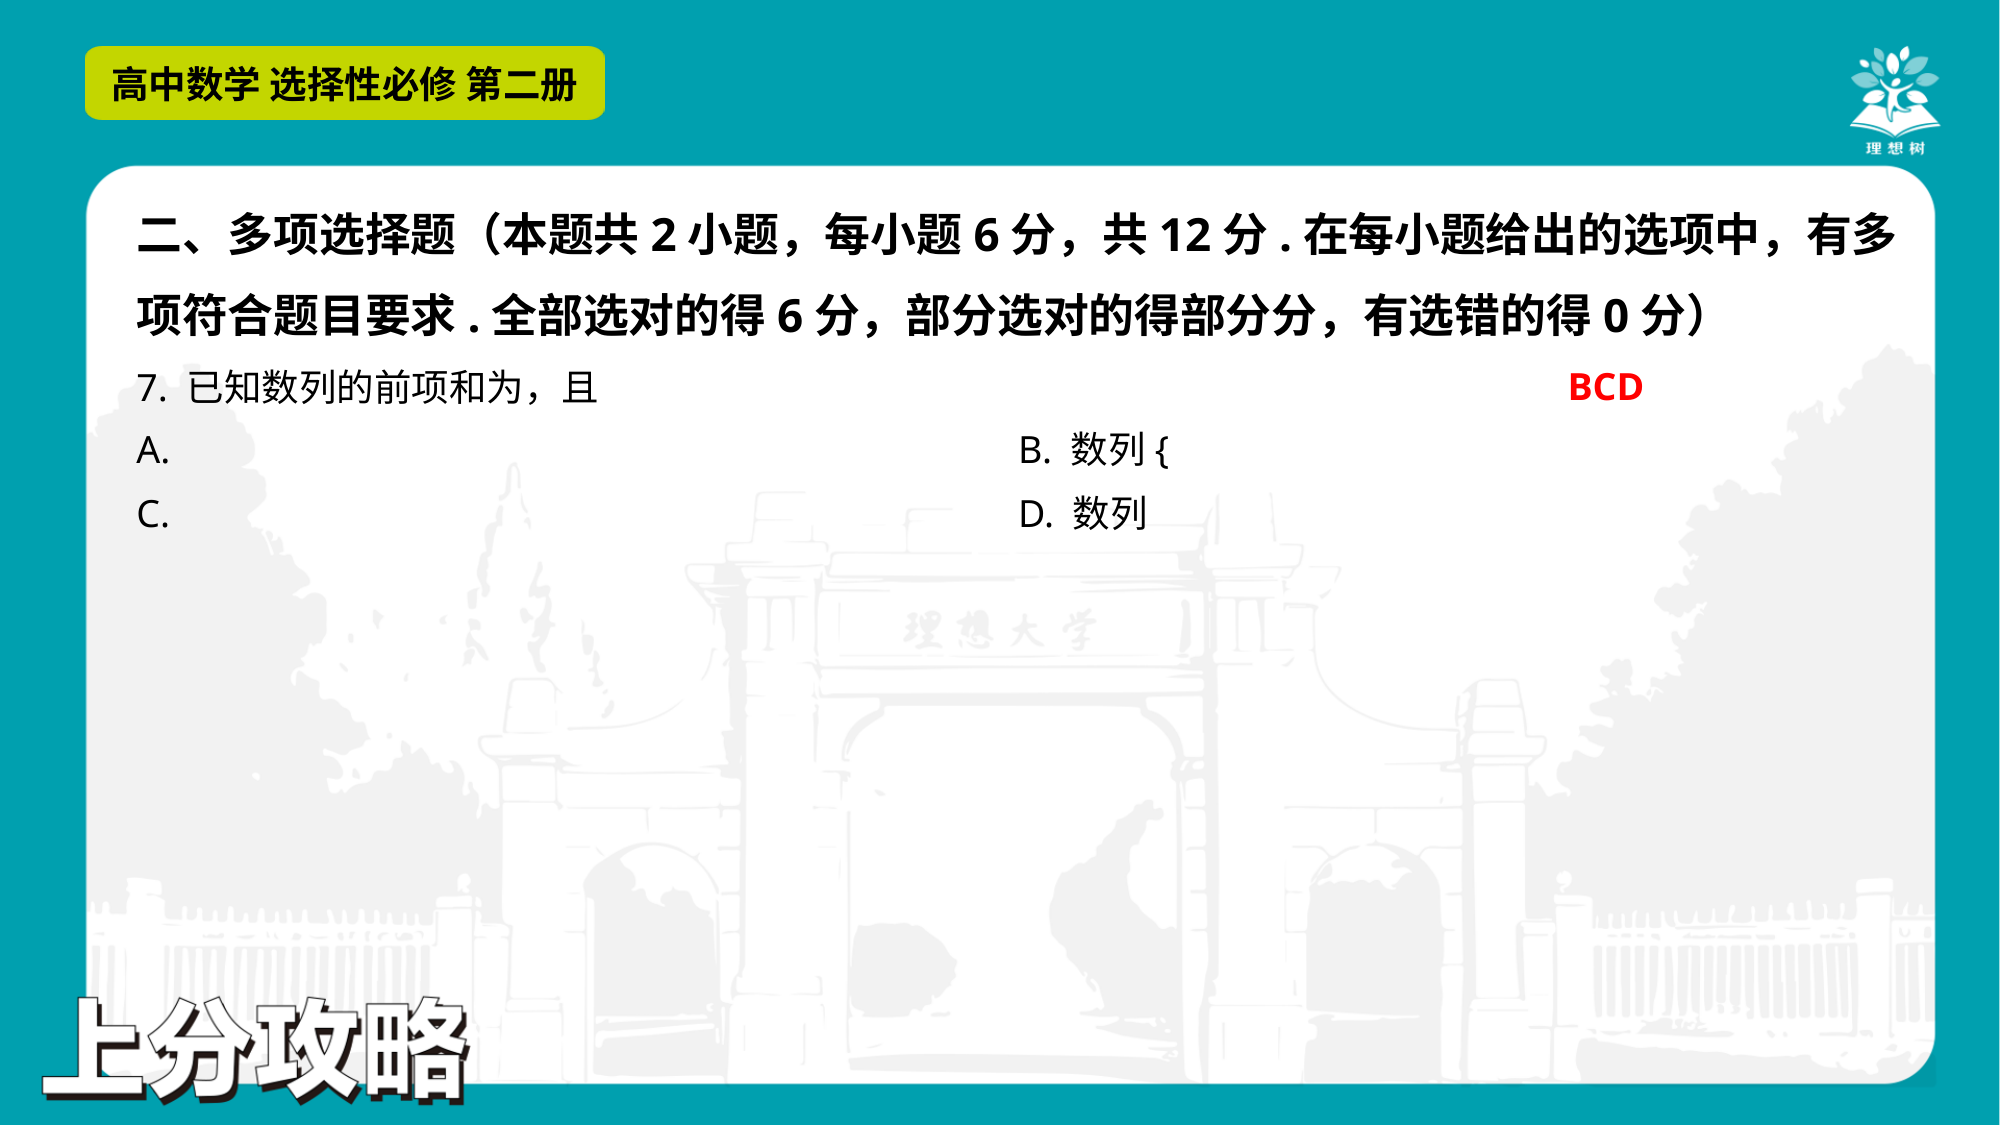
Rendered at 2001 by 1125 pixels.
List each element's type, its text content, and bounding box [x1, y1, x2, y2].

text_box 二、多项选择题（本题共2小题，每小题6分，共12分.在每小题给出的选项中，有多 项符合题目要求.全部选对的得6分，部分选对的得部分分，有选错的得0分） [136, 177, 1865, 398]
picture [0, 0, 2000, 1125]
text_box BCD [1551, 341, 1661, 402]
